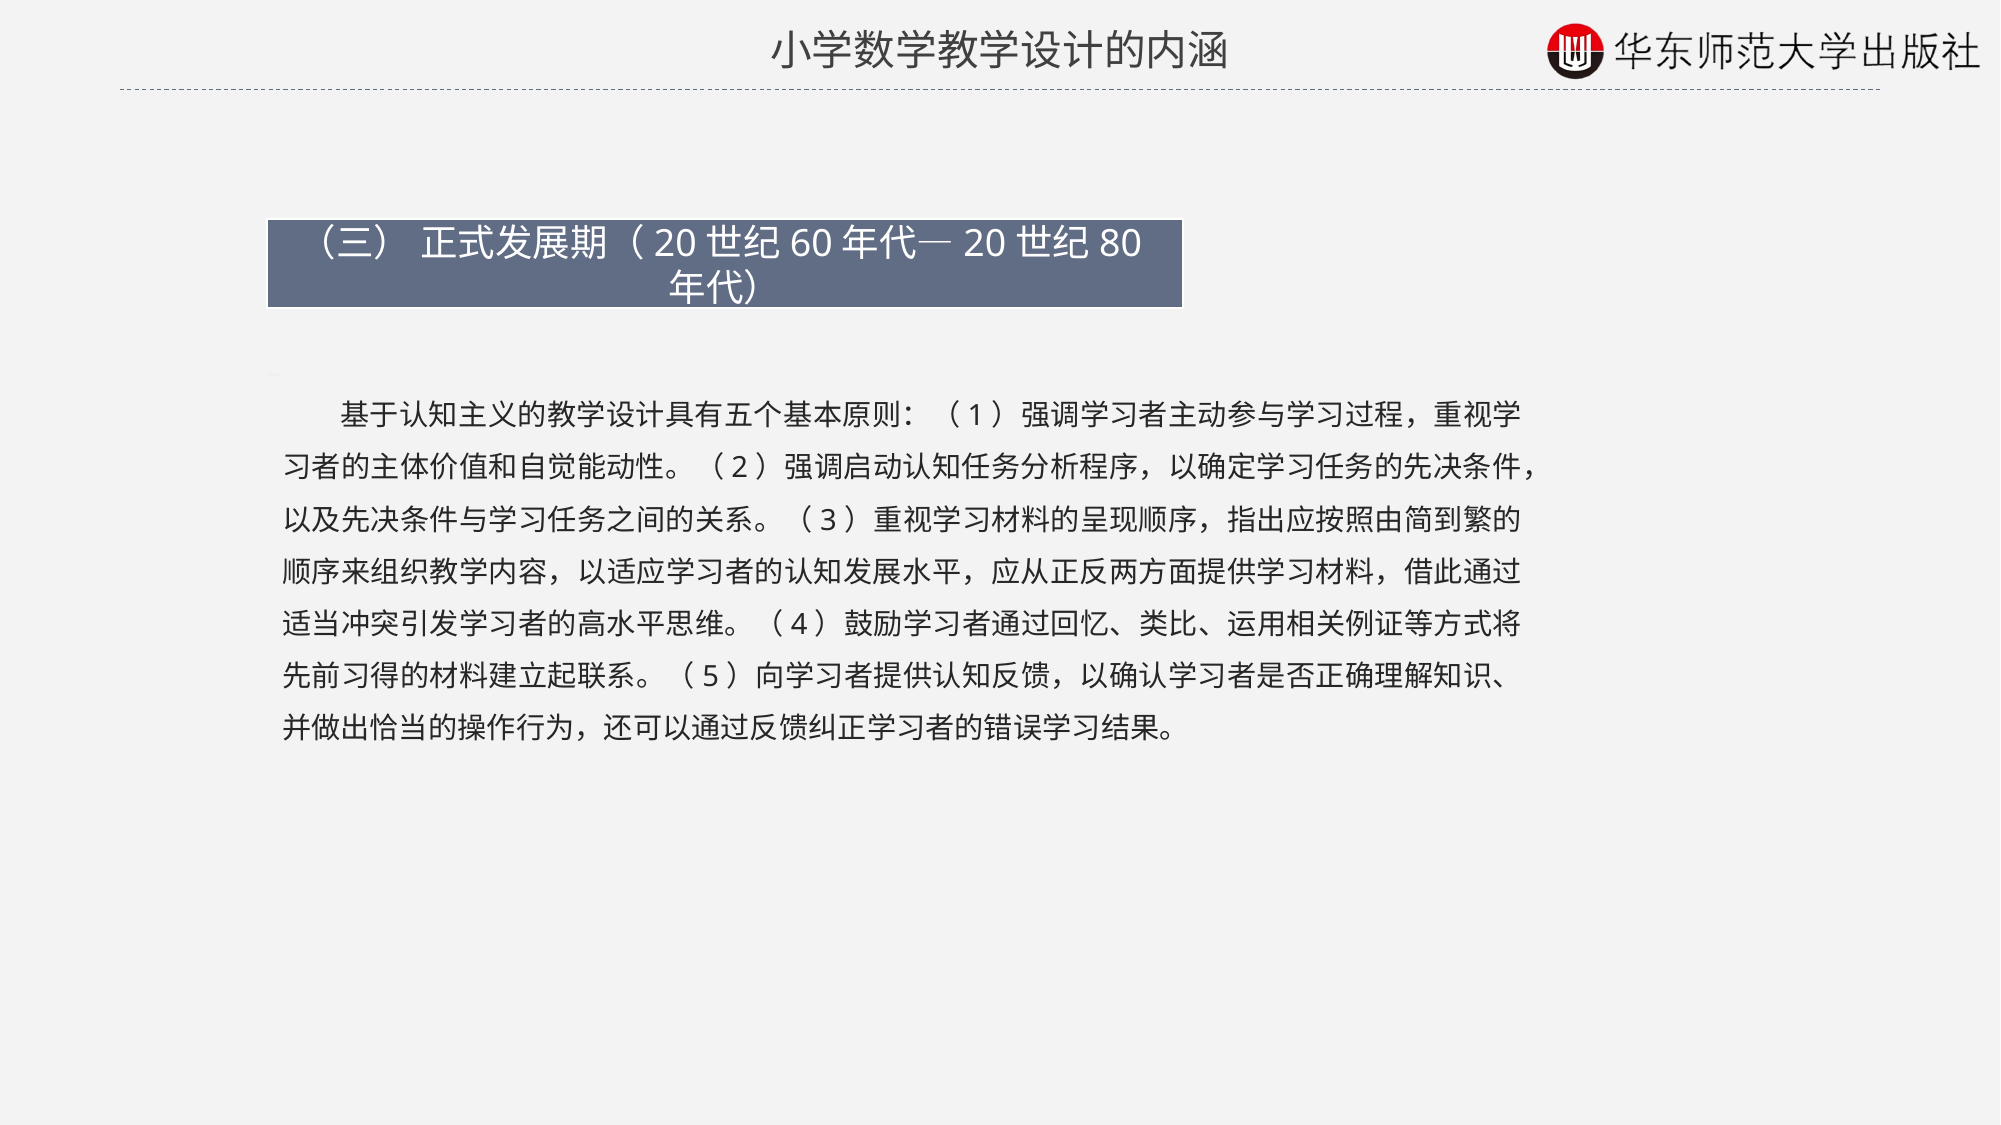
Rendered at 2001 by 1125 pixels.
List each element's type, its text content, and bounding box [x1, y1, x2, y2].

text_box 小学数学教学设计的内涵 [680, 23, 1320, 74]
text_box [1536, 13, 1989, 83]
text_box （三） 正式发展期（20世纪60年代—20世纪80年代） [266, 218, 1184, 309]
text_box 基于认知主义的教学设计具有五个基本原则：（1）强调学习者主动参与学习过程，重视学习者的主体价值和自觉能动性。（2）强调启动认知任务分析程序，以确定学习任务的先决条件，以及先决条件与学习任务之间的关系。（3）重视学习材料的呈现顺序，指出应按照由简到繁的顺序来组织教学内容，以适应学习者的认知发展水平，应从正反两方面提供学习材料，借此通过适当冲突引发学习者的高水平思维。（4）鼓励学习者通过回忆、类比、运用相关例证等方式将先前习得的材料建立起联系。（5）向学习者提供认知反馈，以确认学习者是否正确理解知识、并做出恰当的操作行为，还可以通过反馈纠正学习者的错误学习结果。 [267, 372, 1537, 752]
